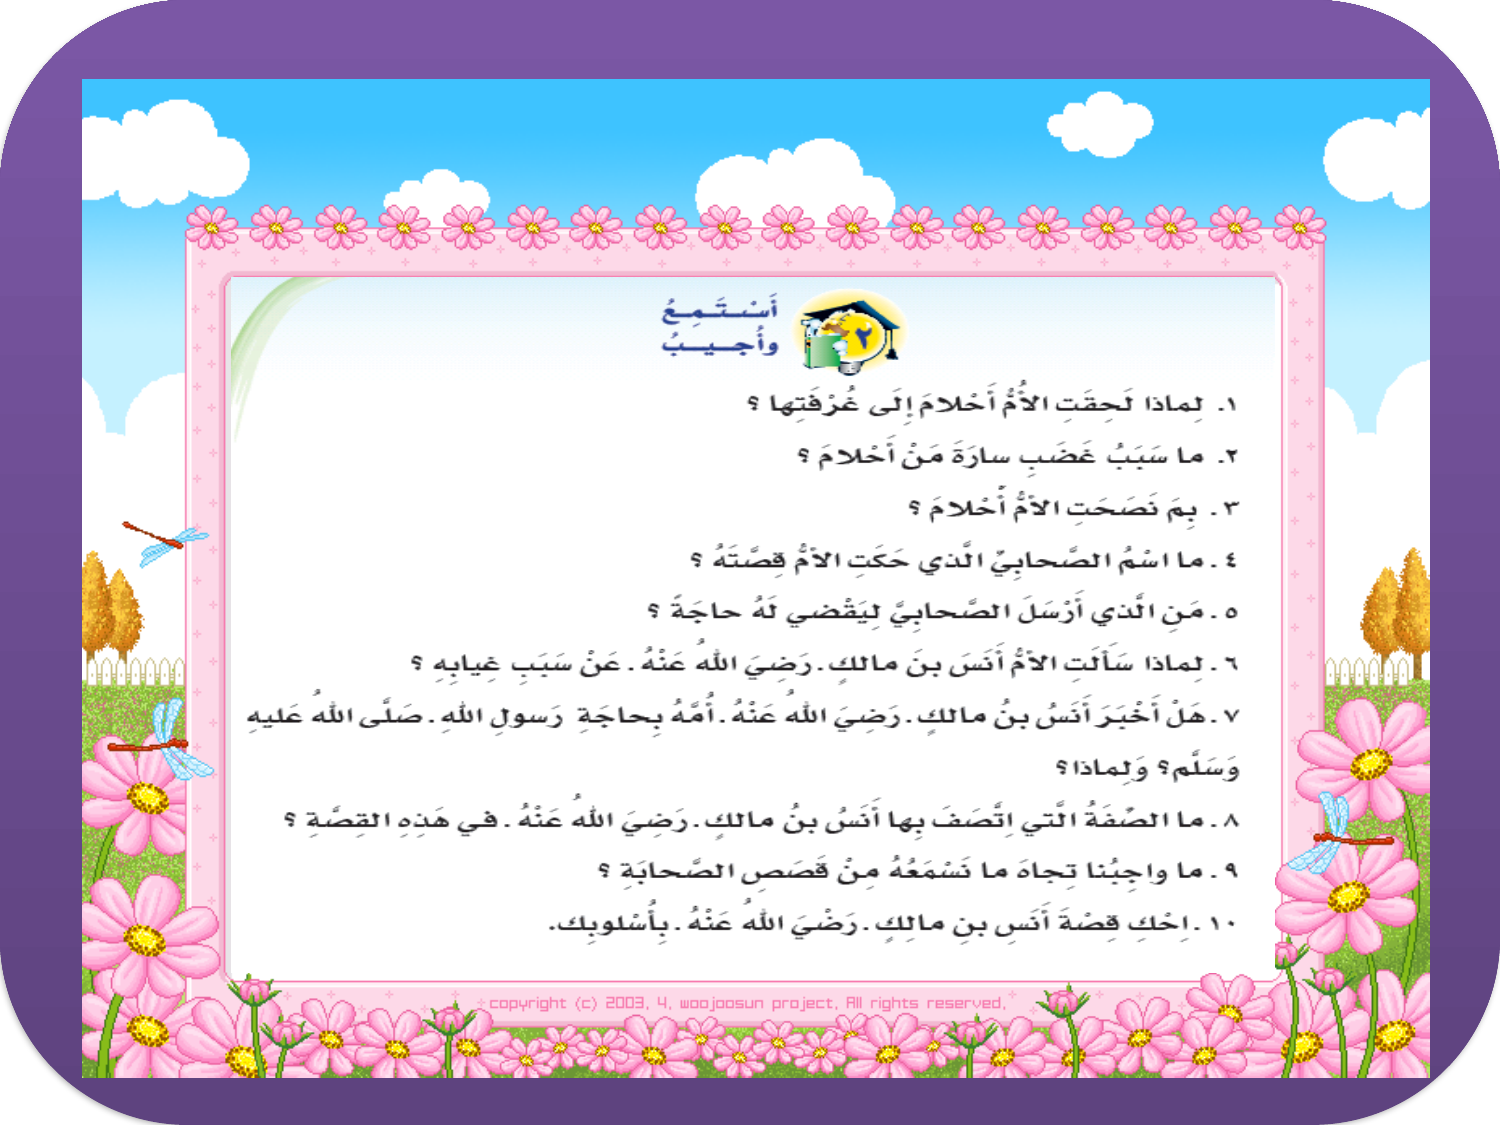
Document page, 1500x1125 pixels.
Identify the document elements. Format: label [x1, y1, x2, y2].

picture [81, 79, 1430, 1079]
text_box [0, 0, 1500, 1125]
